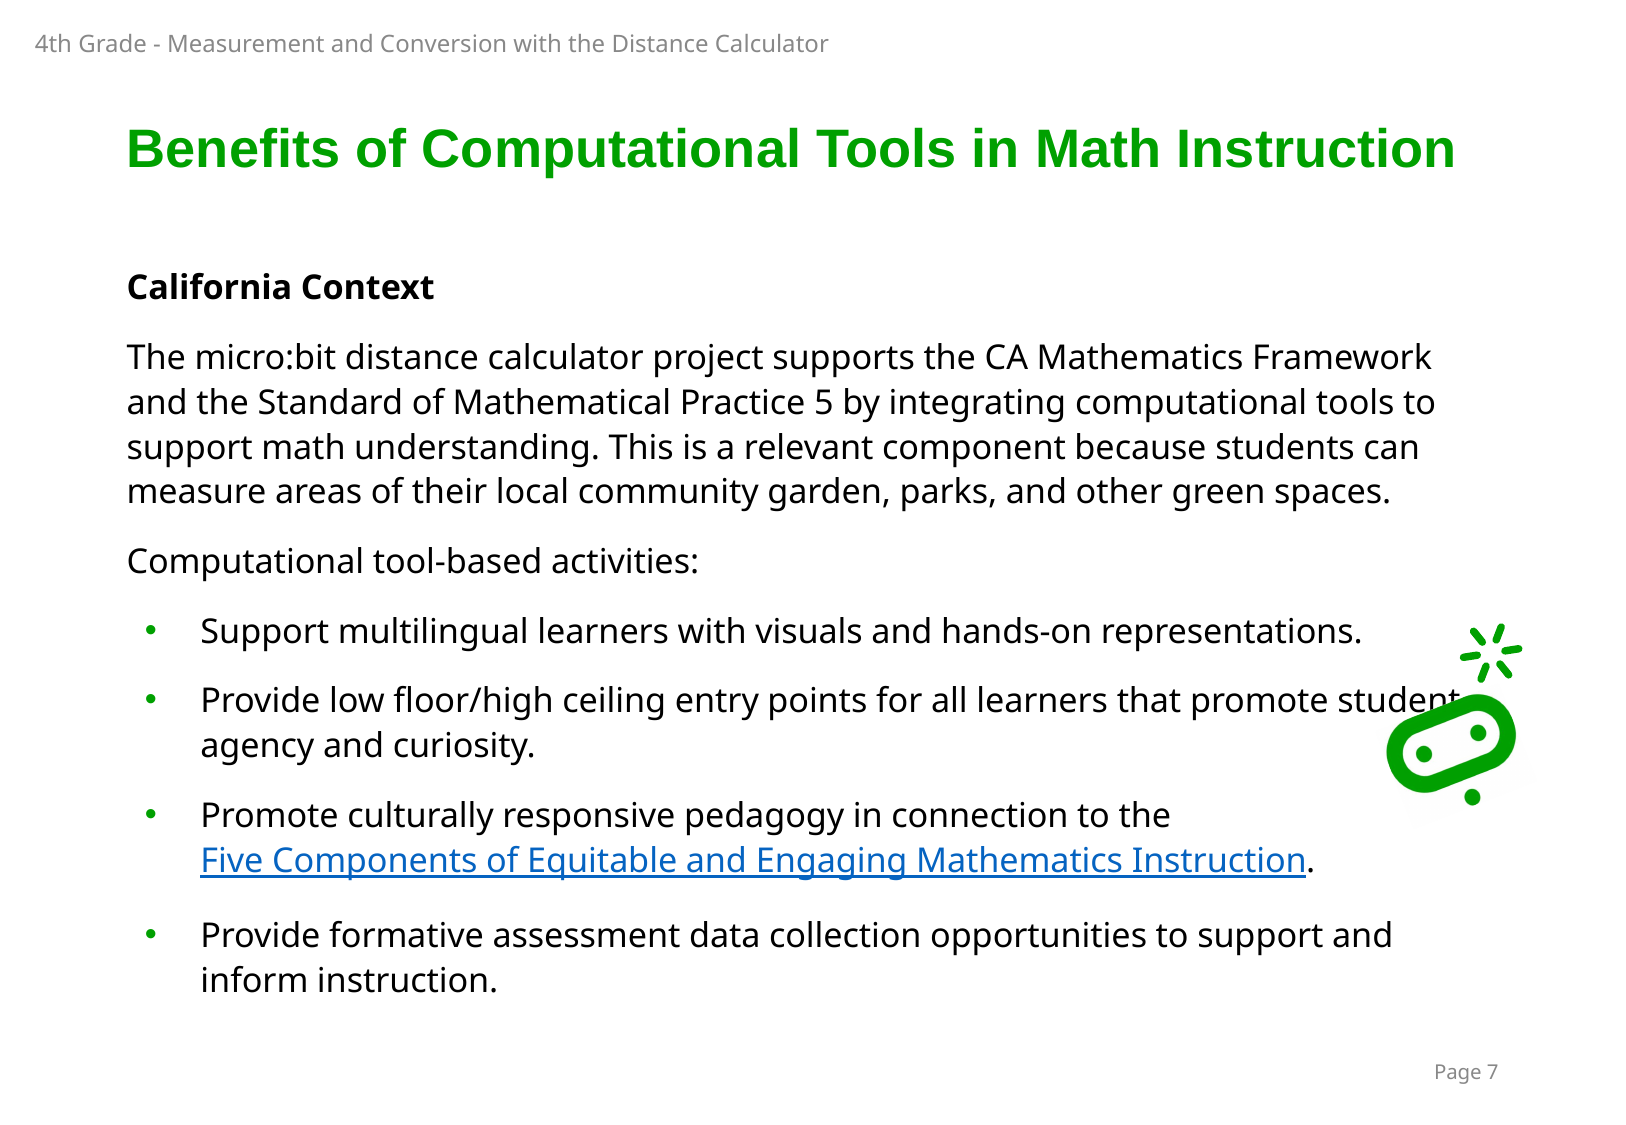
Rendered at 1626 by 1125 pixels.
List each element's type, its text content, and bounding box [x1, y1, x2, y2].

slide_number Page 7 [1147, 1042, 1514, 1103]
list California Context The micro:bit distance calculator project supports the CA Mathematics Framework and the Standard of Mathematical Practice 5 by integrating computational tools to support math understanding. This is a relevant component because students can measure areas of their local community garden, parks, and other green spaces. Computational tool-based activities: Support multilingual learners with visuals and hands-on representations. Provide low floor/high ceiling entry points for all learners that promote student agency and curiosity. Promote culturally responsive pedagogy in connection to the Five Components of Equitable and Engaging Mathematics Instruction. Provide formative assessment data collection opportunities to support and inform instruction. [111, 253, 1514, 1011]
picture [1300, 662, 1585, 1031]
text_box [1375, 612, 1537, 830]
title Benefits of Computational Tools in Math Instruction [111, 74, 1514, 225]
